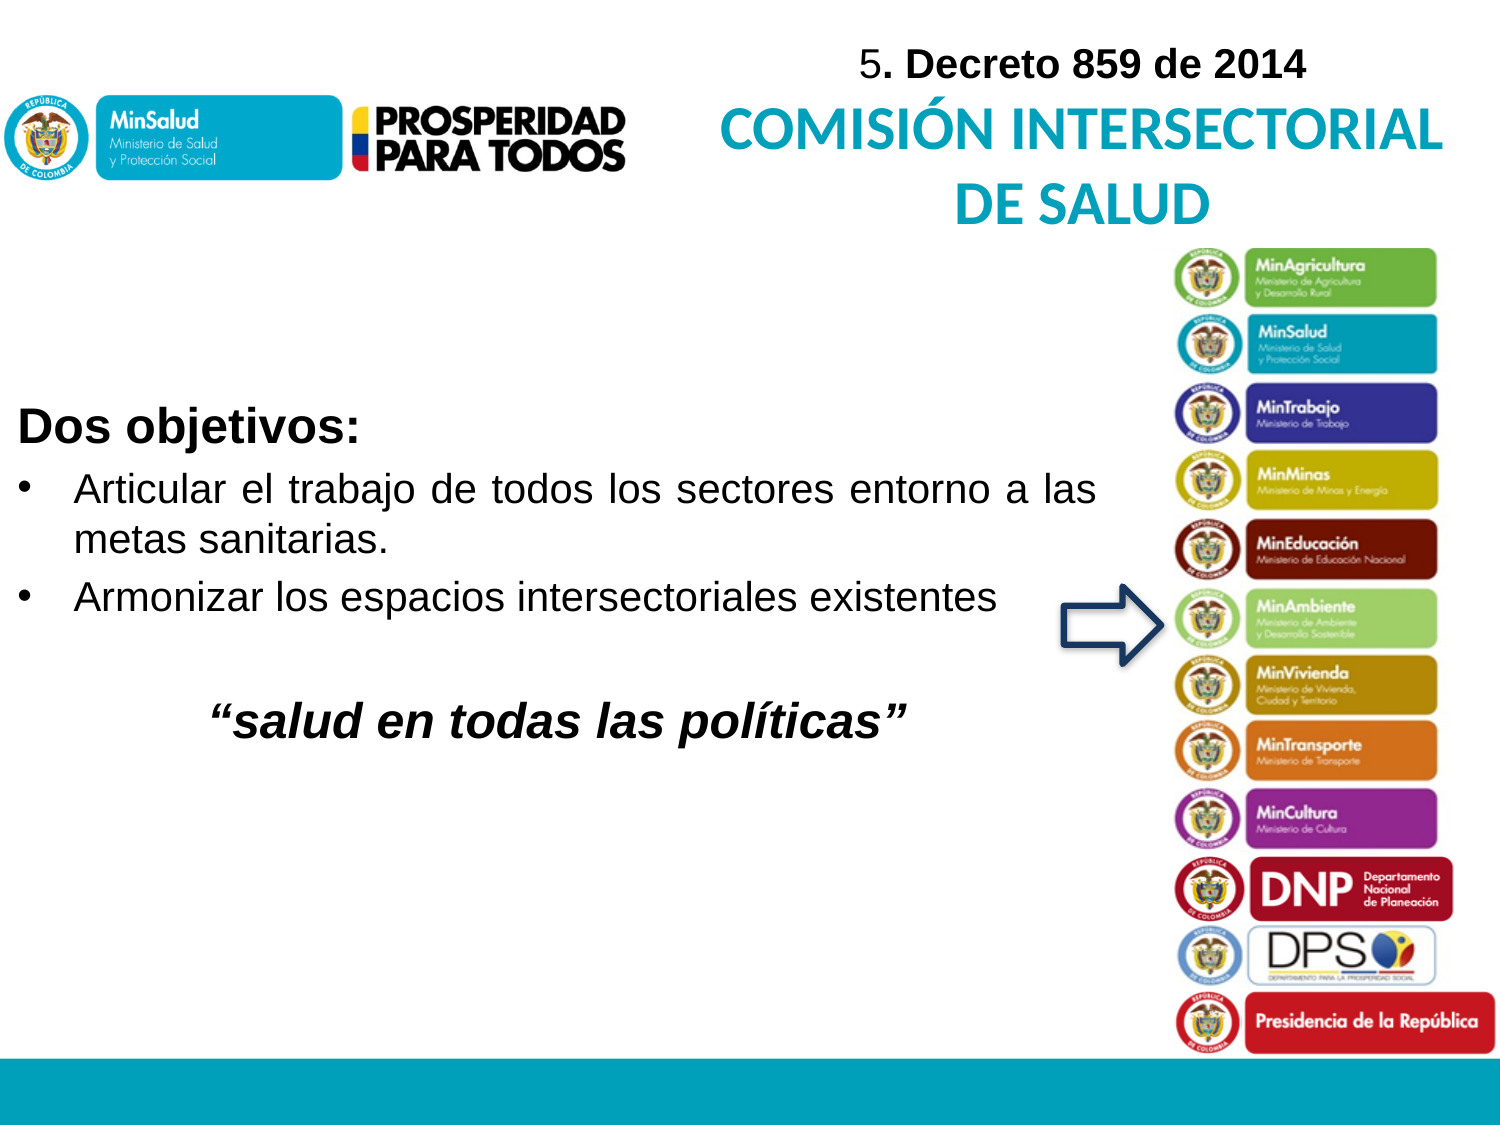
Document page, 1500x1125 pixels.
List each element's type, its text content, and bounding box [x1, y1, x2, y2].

picture [0, 78, 632, 194]
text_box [1063, 248, 1500, 1057]
list Dos objetivos: Articular el trabajo de todos los sectores entorno a las metas sanitarias. Armonizar los espacios intersectoriales existentes “salud en todas las políticas” [2, 385, 1058, 788]
text_box 5. Decreto 859 de 2014 Comisión Intersectorial de Salud [679, 29, 1487, 245]
